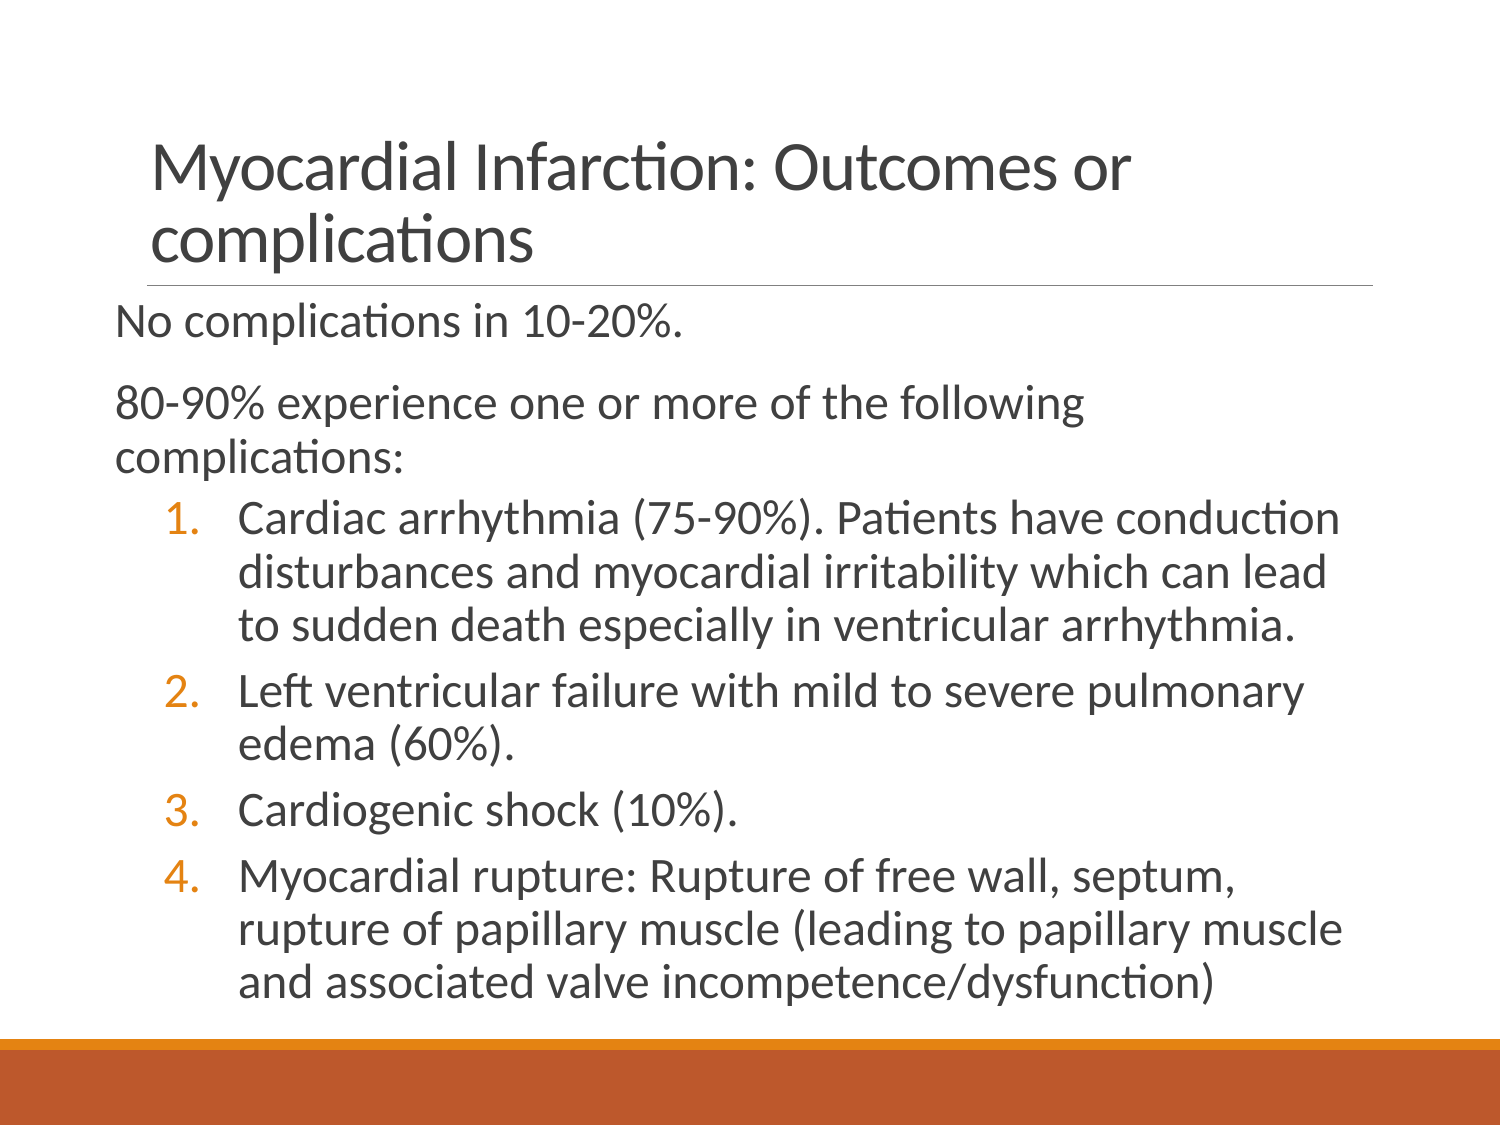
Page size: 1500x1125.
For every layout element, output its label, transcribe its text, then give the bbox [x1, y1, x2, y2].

title Myocardial Infarction: Outcomes or complications [135, 47, 1373, 285]
list No complications in 10-20%. 80-90% experience one or more of the following complications: Cardiac arrhythmia (75-90%). Patients have conduction disturbances and myocardial irritability which can lead to sudden death especially in ventricular arrhythmia. Left ventricular failure with mild to severe pulmonary edema (60%). Cardiogenic shock (10%). Myocardial rupture: Rupture of free wall, septum, rupture of papillary muscle (leading to papillary muscle and associated valve incompetence/dysfunction) [99, 287, 1375, 1025]
